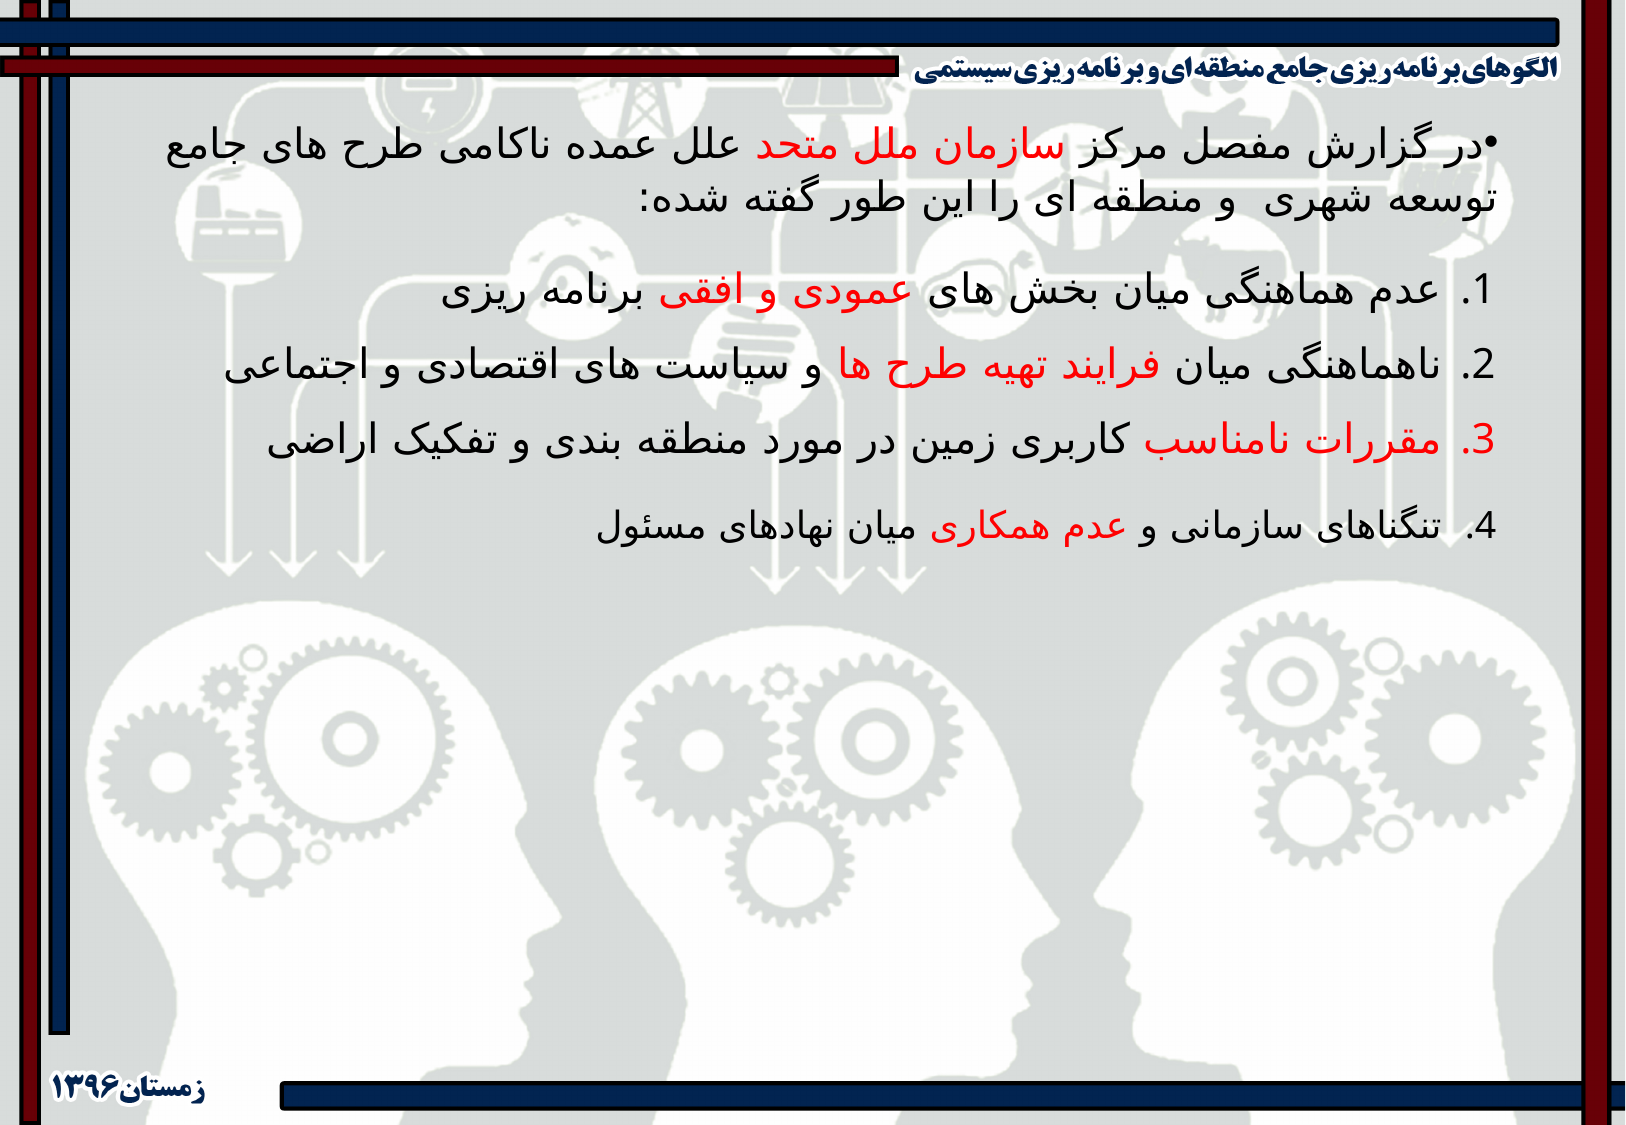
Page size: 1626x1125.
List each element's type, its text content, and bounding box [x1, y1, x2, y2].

picture [0, 0, 1626, 1125]
list در گزارش مفصل مرکز سازمان ملل متحد علل عمده ناکامی طرح های جامع توسعه شهری و منطقه ای را این طور گفته شده: عدم هماهنگی میان بخش های عمودی و افقی برنامه ریزی ناهماهنگی میان فرایند تهیه طرح ها و سیاست های اقتصادی و اجتماعی مقررات نامناسب کاربری زمین در مورد منطقه بندی و تفکیک اراضی تنگناهای سازمانی و عدم همکاری میان نهادهای مسئول [111, 105, 1514, 1014]
